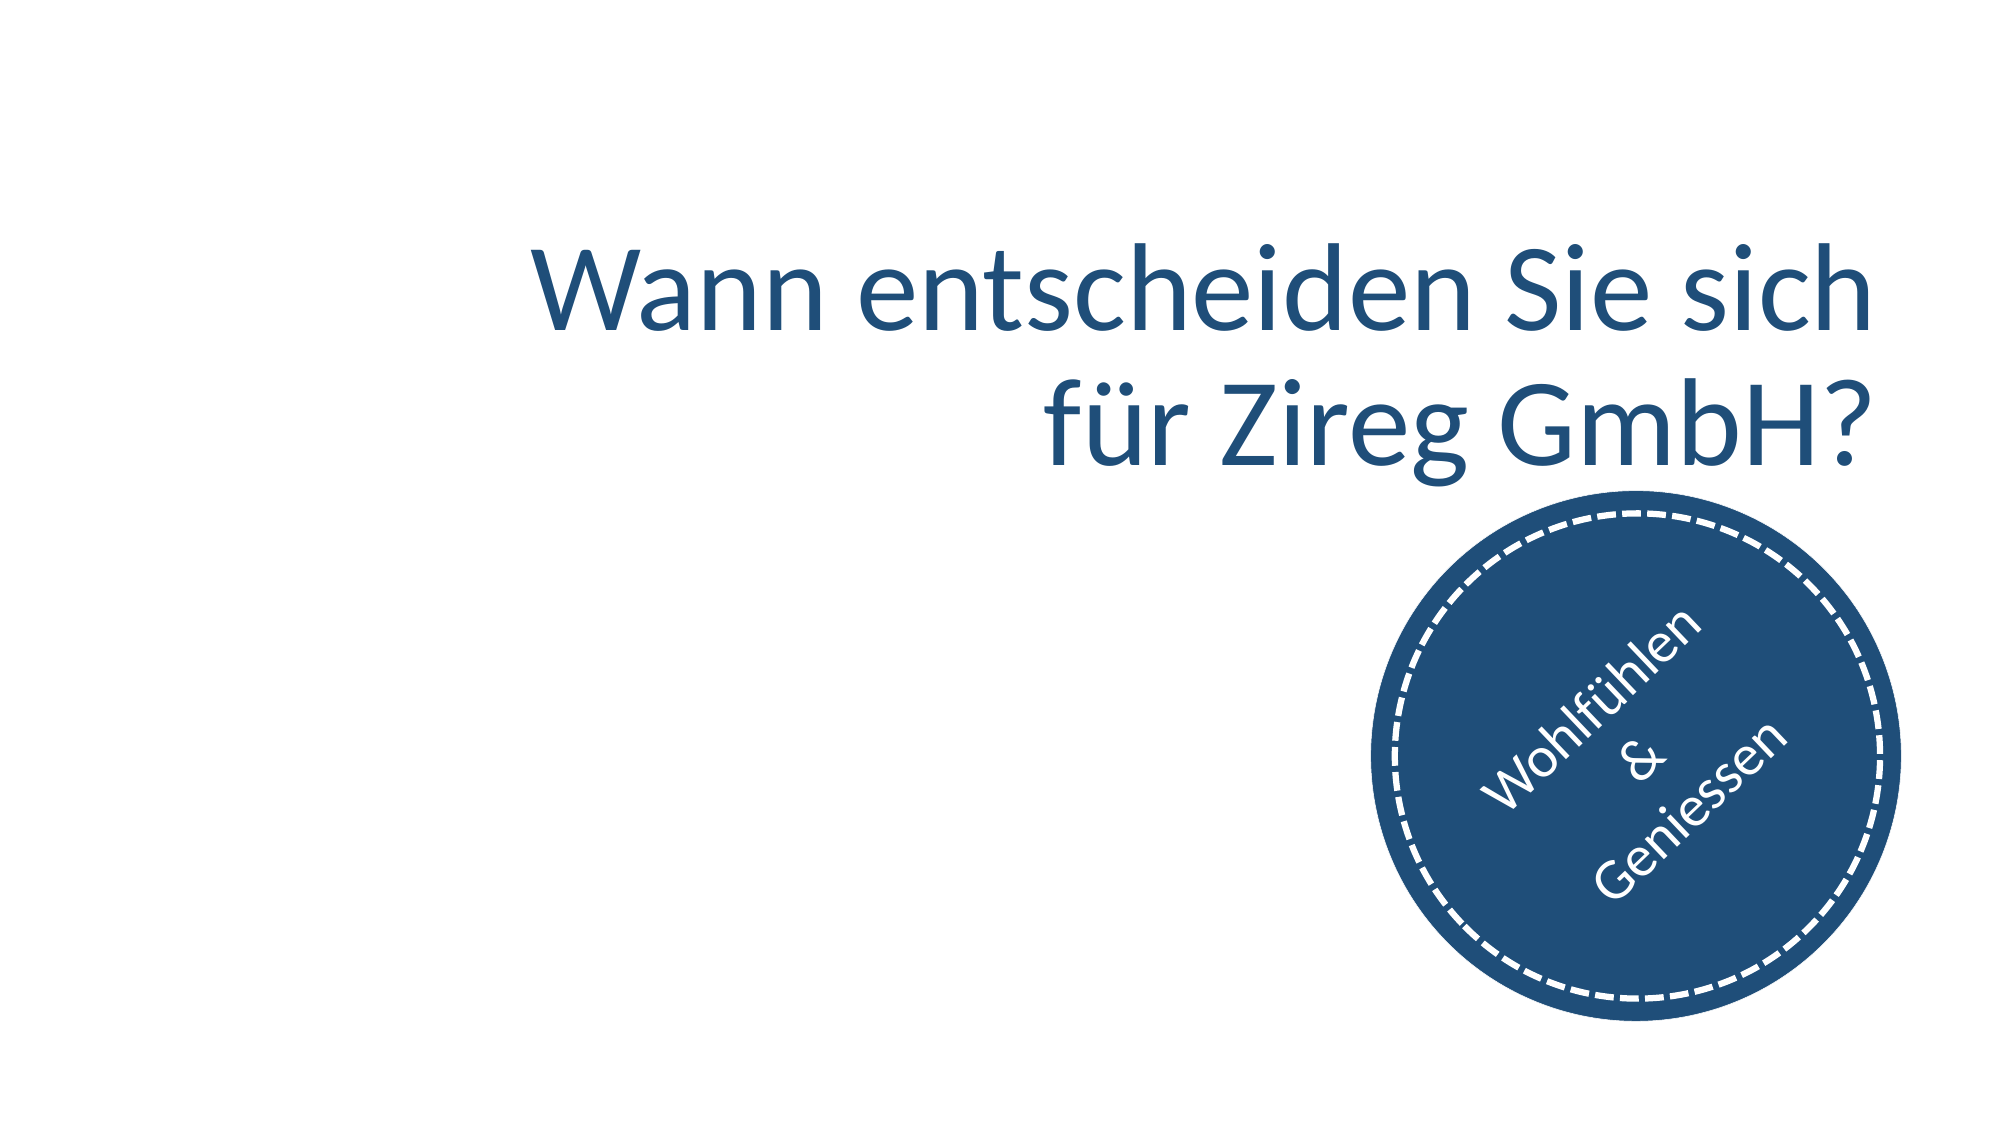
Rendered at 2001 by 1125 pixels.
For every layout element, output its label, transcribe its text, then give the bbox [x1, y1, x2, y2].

title Wann entscheiden Sie sich für Zireg GmbH? [393, 108, 1894, 501]
